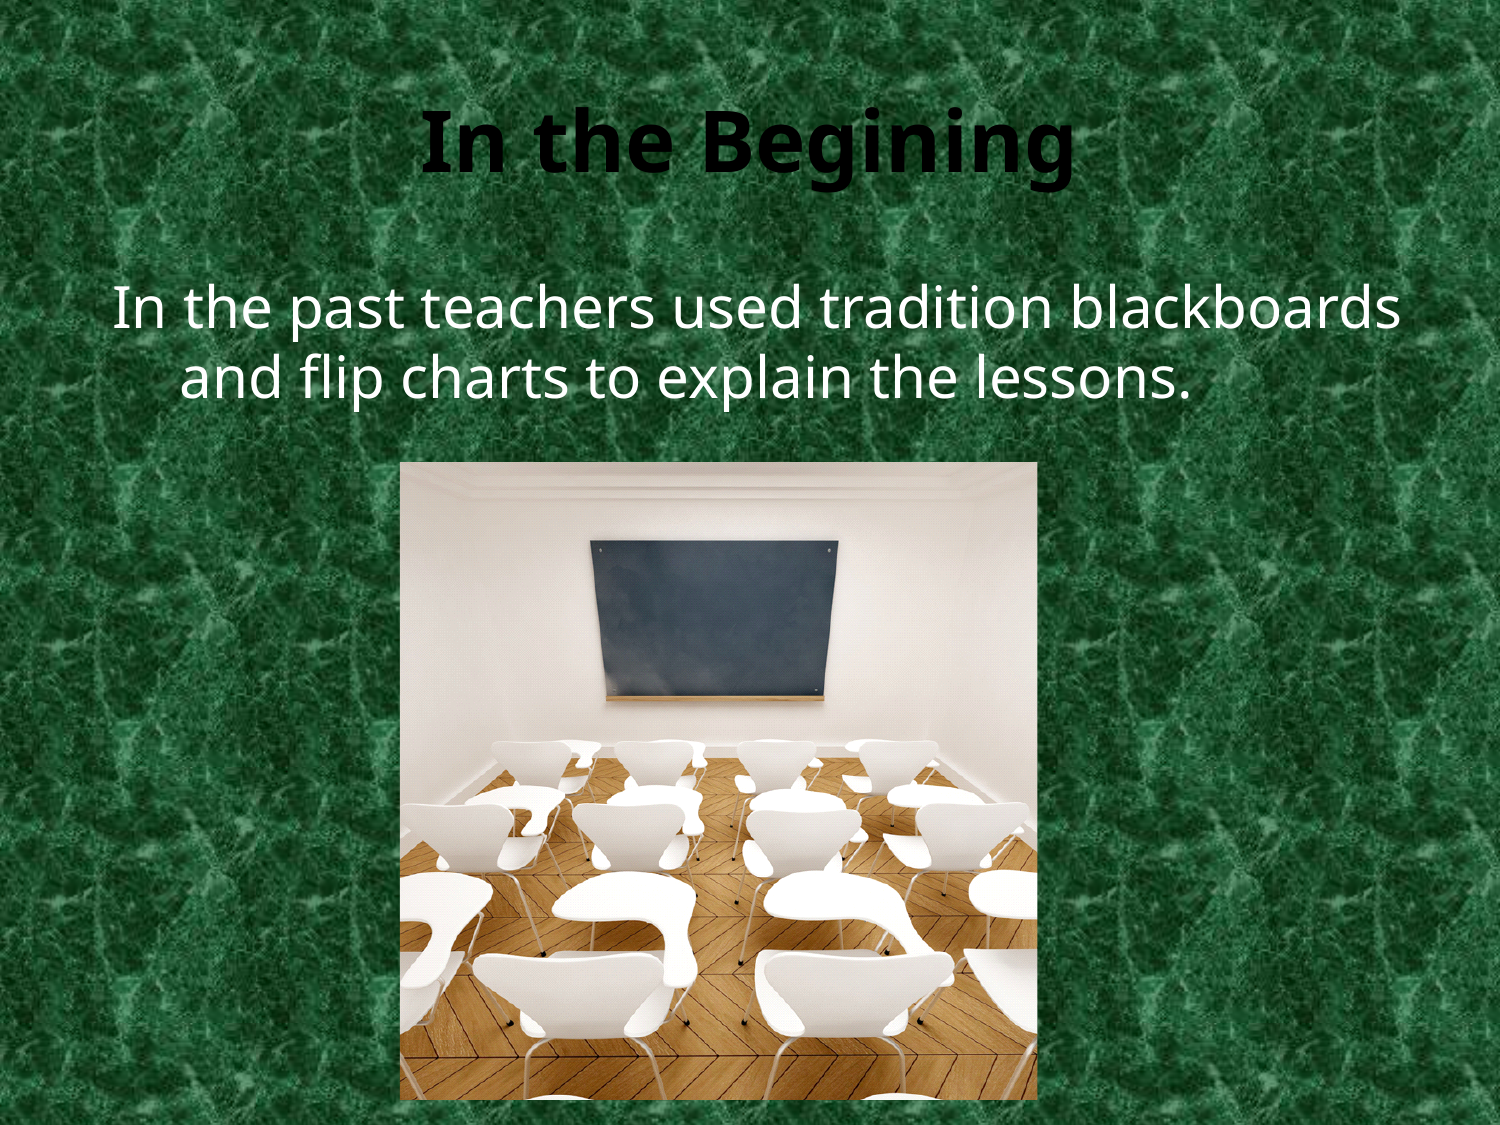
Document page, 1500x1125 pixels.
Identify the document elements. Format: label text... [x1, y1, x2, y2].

title In the Begining [75, 45, 1425, 233]
picture [0, 0, 1500, 1125]
list In the past teachers used tradition blackboards and flip charts to explain the lessons. [74, 262, 1426, 1036]
